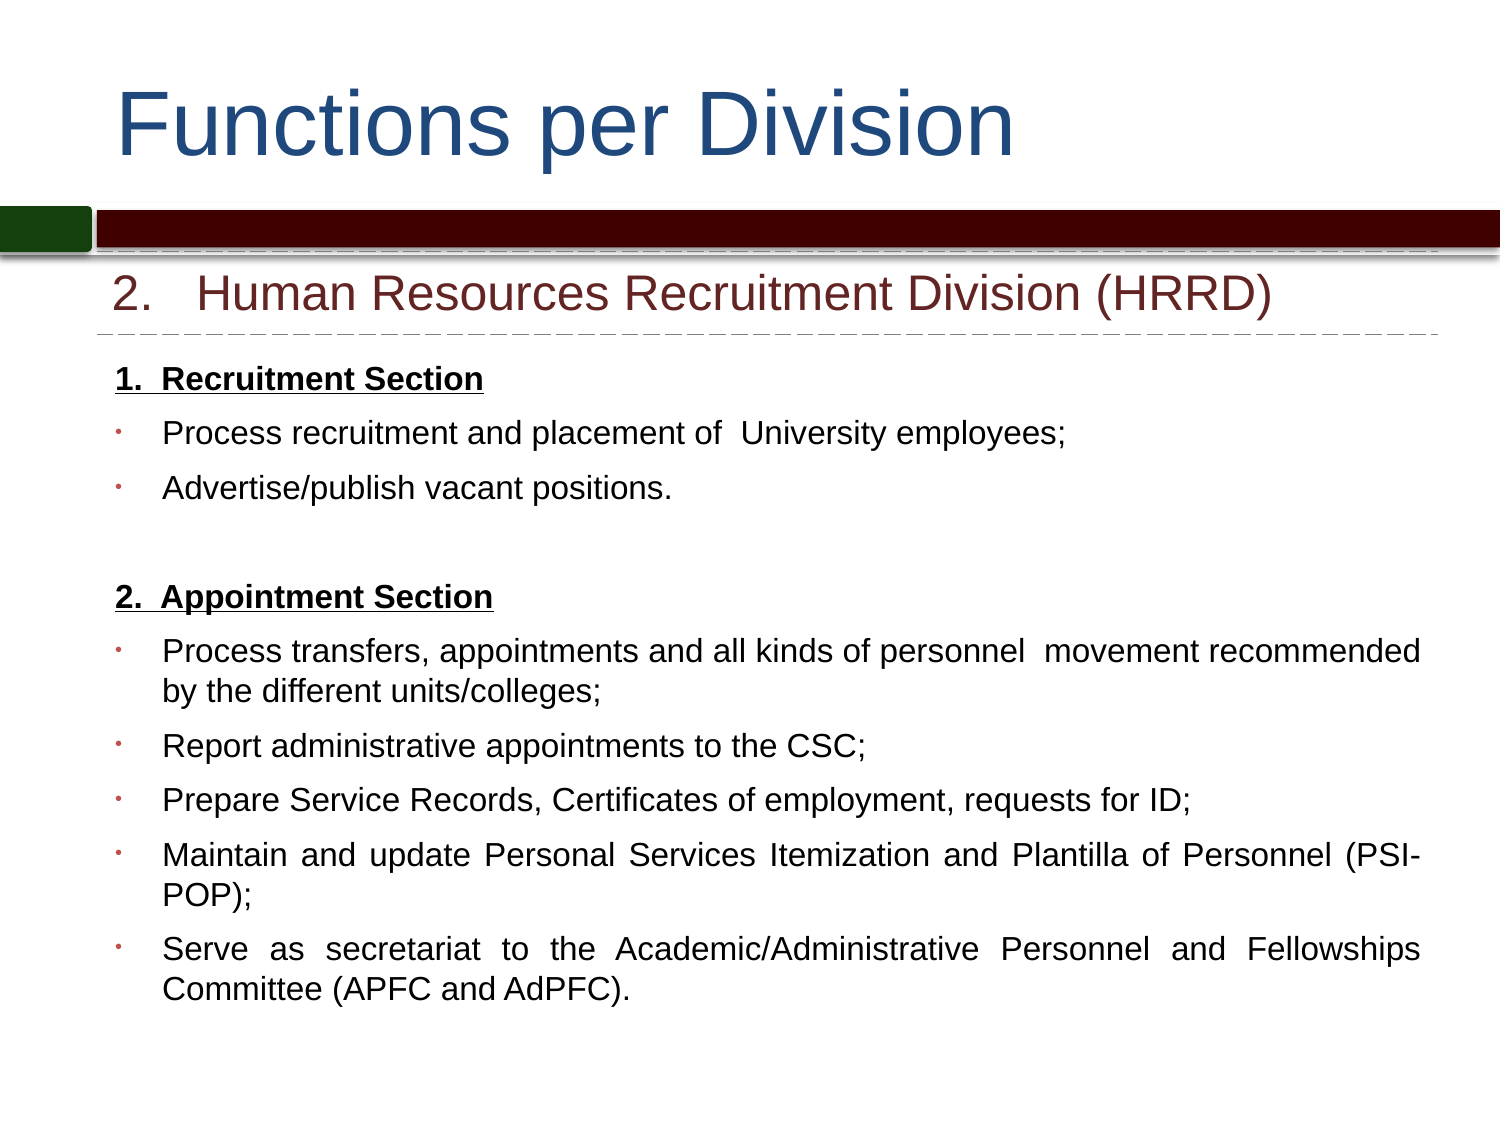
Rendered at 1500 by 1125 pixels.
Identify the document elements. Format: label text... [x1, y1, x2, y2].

table_header Human Resources Recruitment Division (HRRD) [97, 252, 1438, 334]
list 1. Recruitment Section Process recruitment and placement of University employees; Advertise/publish vacant positions. 2. Appointment Section Process transfers, appointments and all kinds of personnel movement recommended by the different units/colleges; Report administrative appointments to the CSC; Prepare Service Records, Certificates of employment, requests for ID; Maintain and update Personal Services Itemization and Plantilla of Personnel (PSI-POP); Serve as secretariat to the Academic/Administrative Personnel and Fellowships Committee (APFC and AdPFC). [100, 350, 1438, 1088]
title Functions per Division [100, 37, 1438, 200]
